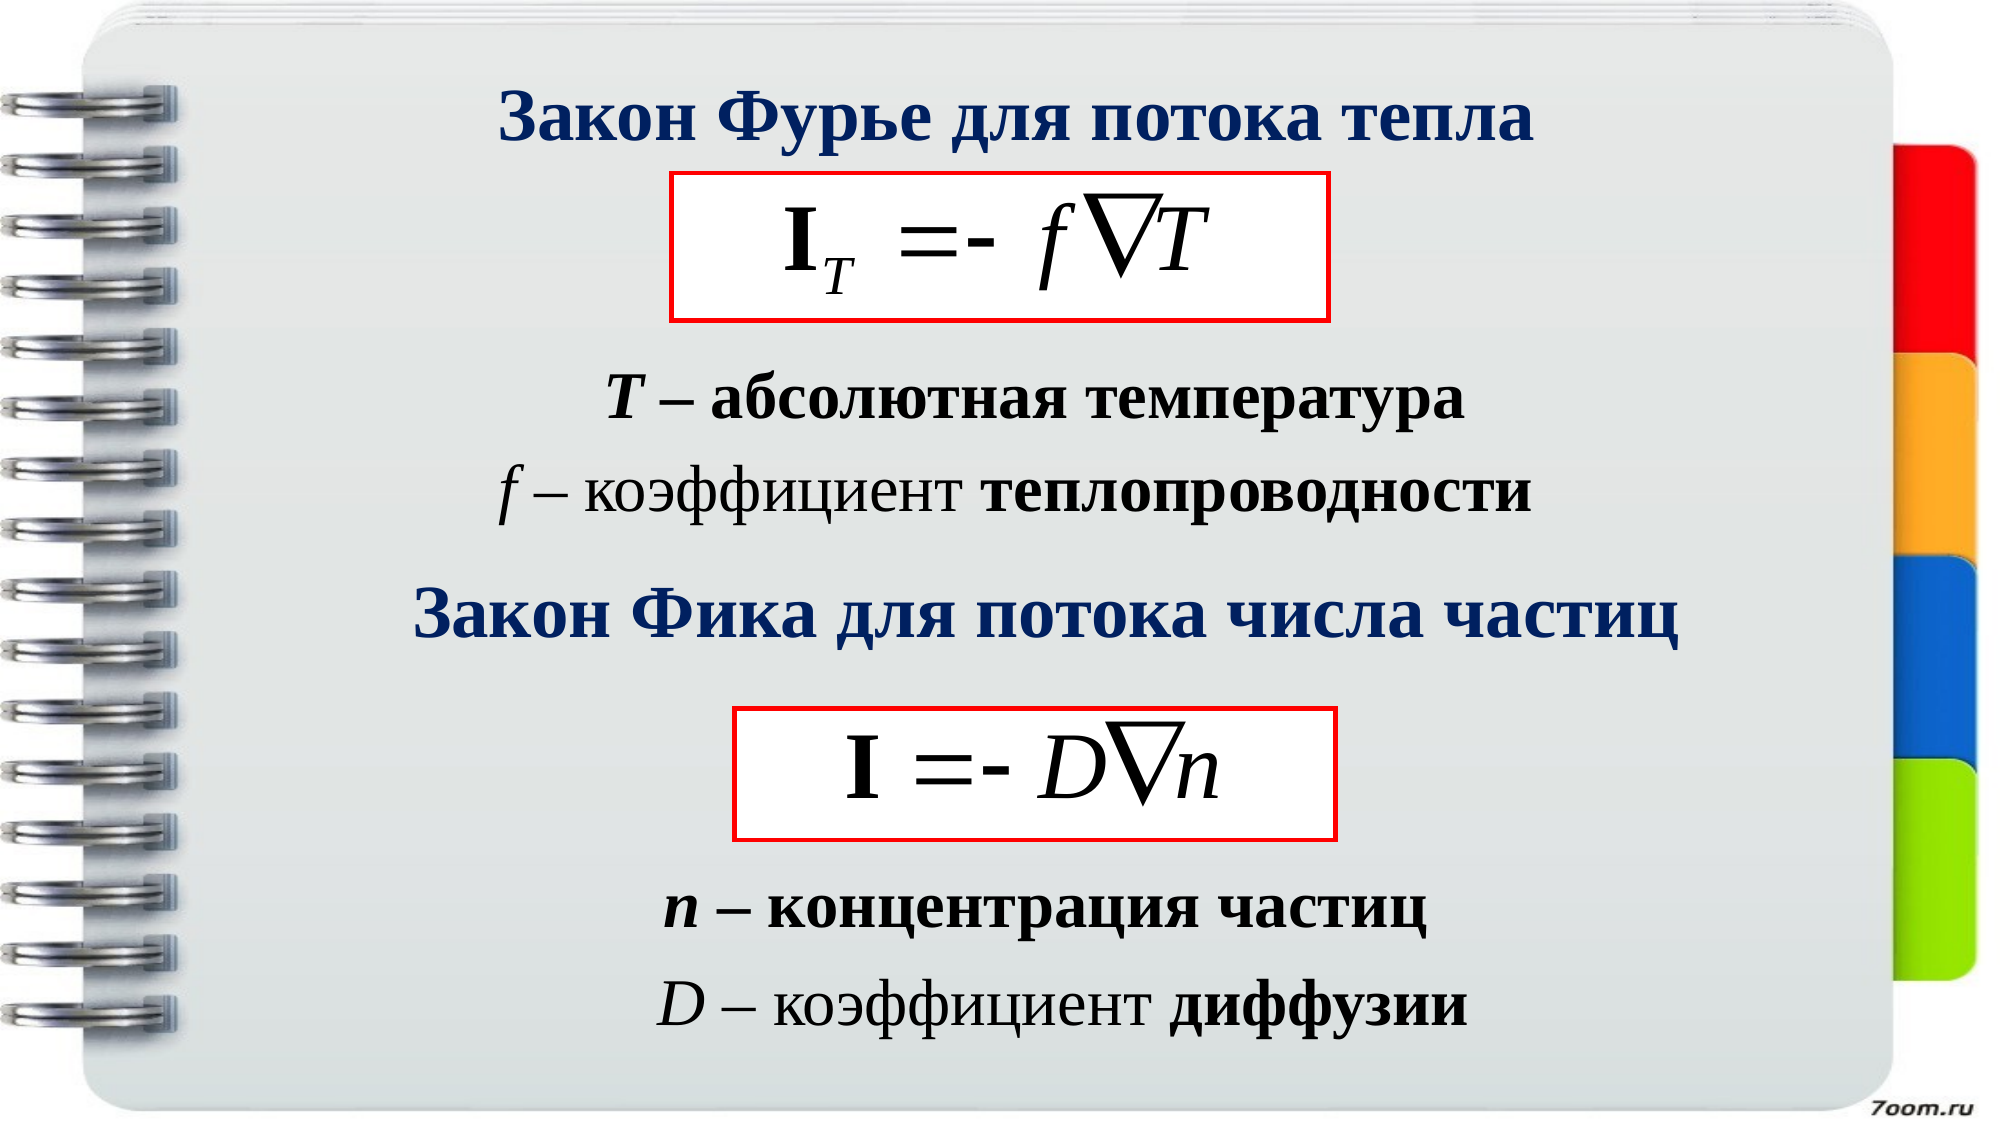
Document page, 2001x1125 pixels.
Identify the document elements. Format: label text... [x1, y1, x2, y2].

text_box n – концентрация частиц [320, 851, 1772, 951]
text_box T – абсолютная температура [309, 342, 1761, 434]
text_box D – коэффициент диффузии [338, 948, 1790, 1049]
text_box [673, 174, 1327, 319]
text_box f – коэффициент теплопроводности [223, 434, 1810, 535]
text_box Закон Фурье для потока тепла [410, 46, 1623, 176]
picture [0, 0, 2001, 1125]
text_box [736, 710, 1334, 838]
text_box Закон Фика для потока числа частиц [366, 535, 1726, 683]
